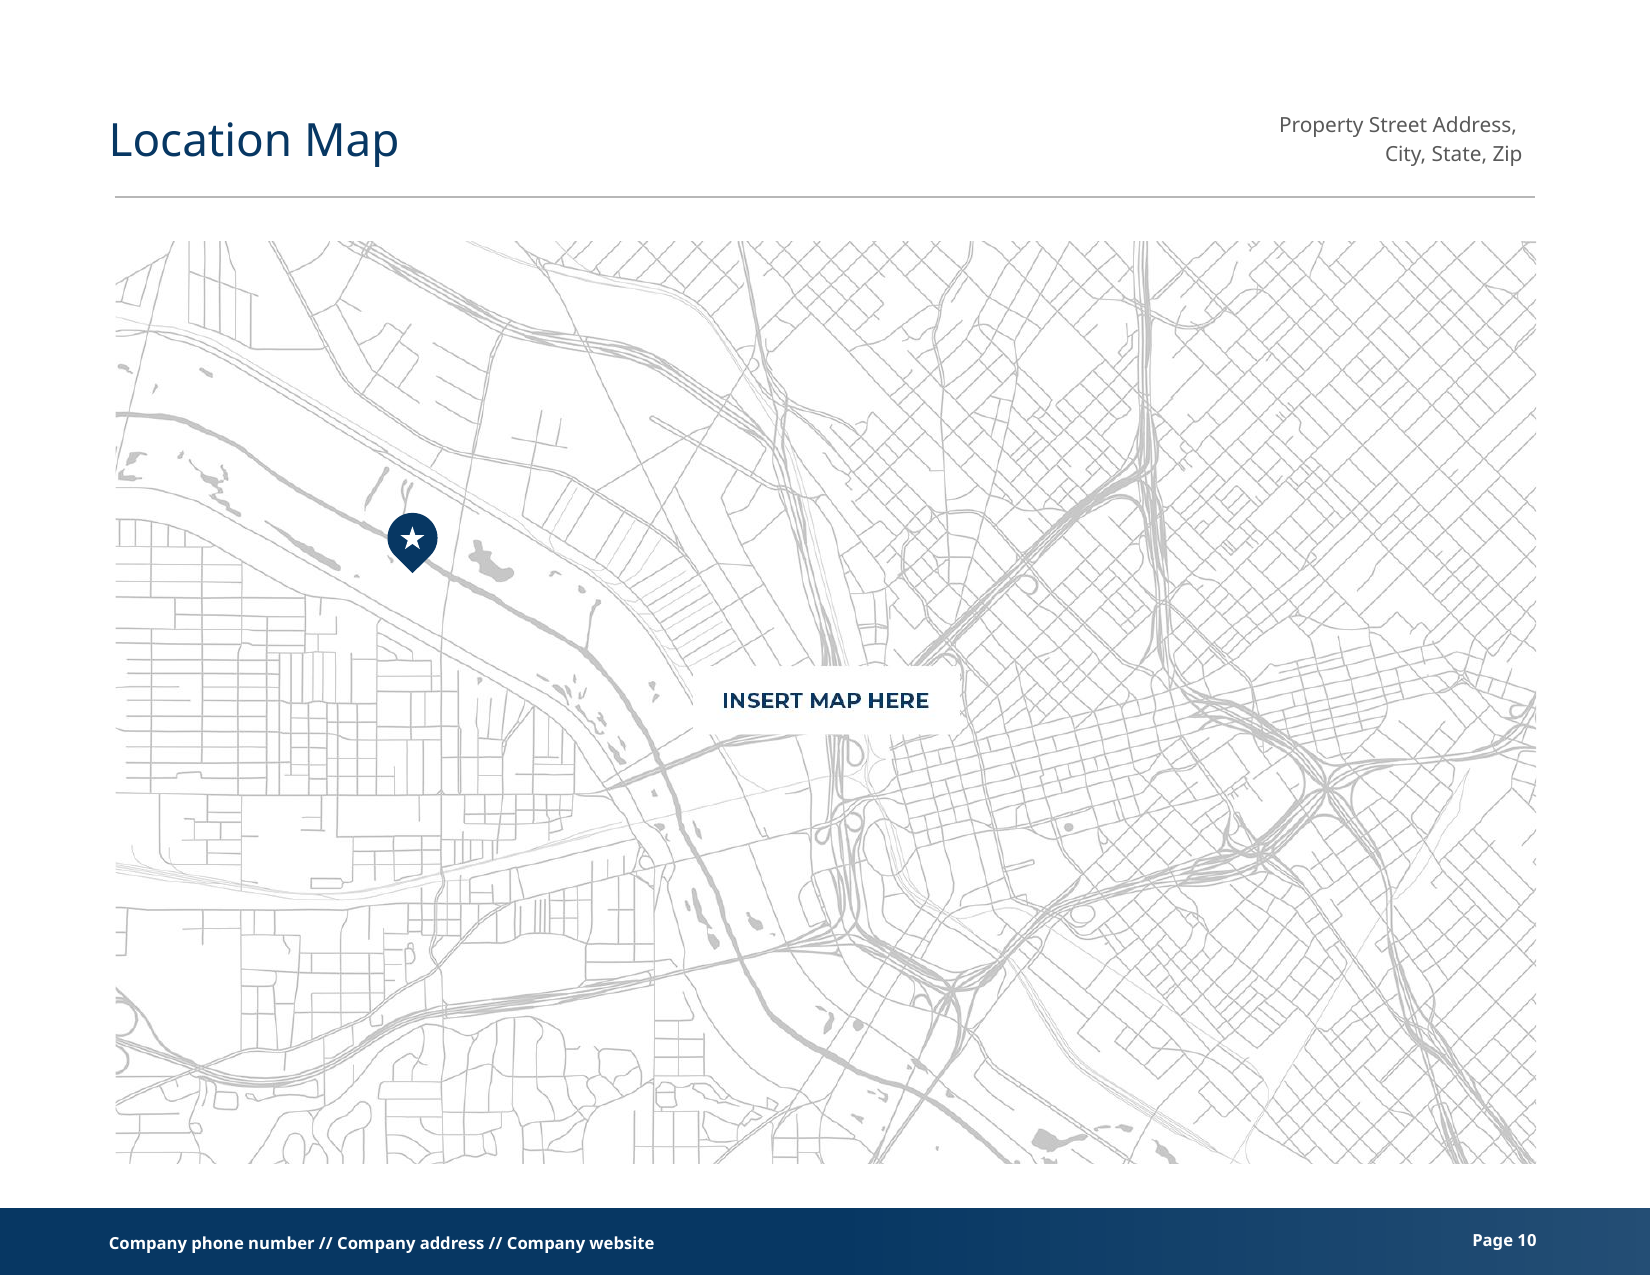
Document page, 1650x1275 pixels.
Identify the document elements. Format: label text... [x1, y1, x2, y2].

subtitle Location Map [90, 83, 1598, 178]
picture [115, 240, 1537, 1165]
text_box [376, 502, 449, 574]
slide_number Page ‹#› [1143, 1208, 1556, 1275]
